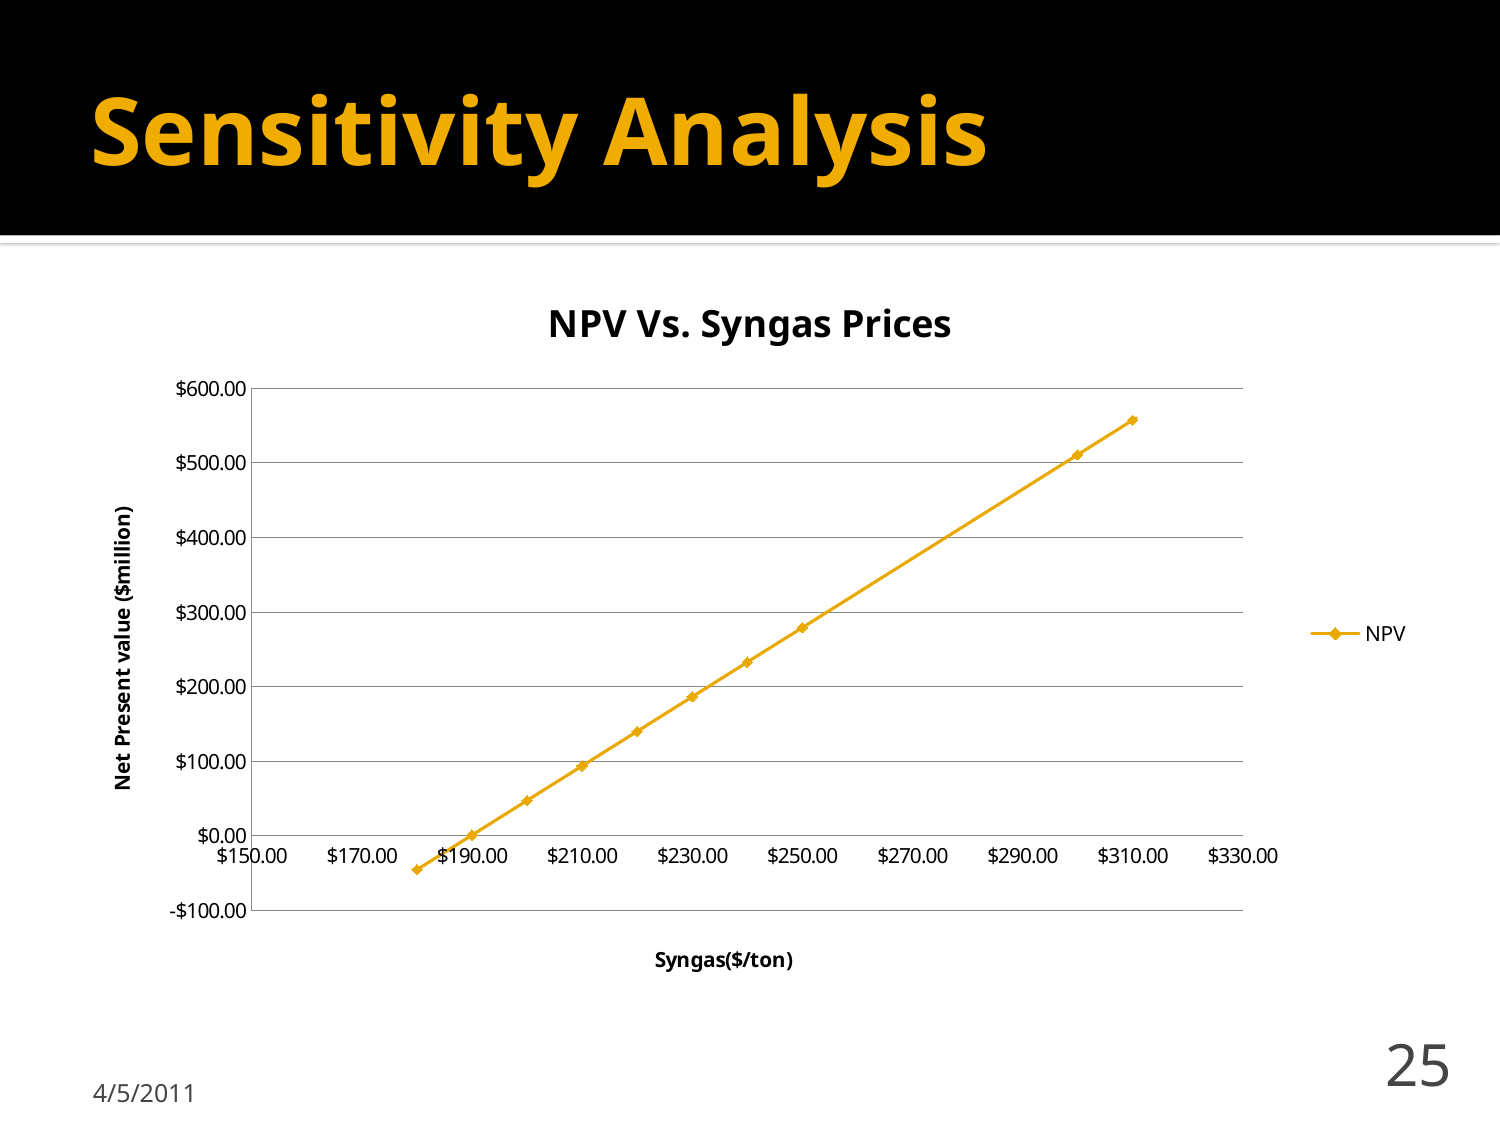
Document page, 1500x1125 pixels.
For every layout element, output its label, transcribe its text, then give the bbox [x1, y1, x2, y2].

chart [74, 262, 1425, 1005]
title Sensitivity Analysis [75, 25, 1425, 231]
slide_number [75, 1062, 425, 1108]
slide_number 25 [1345, 1062, 1467, 1108]
